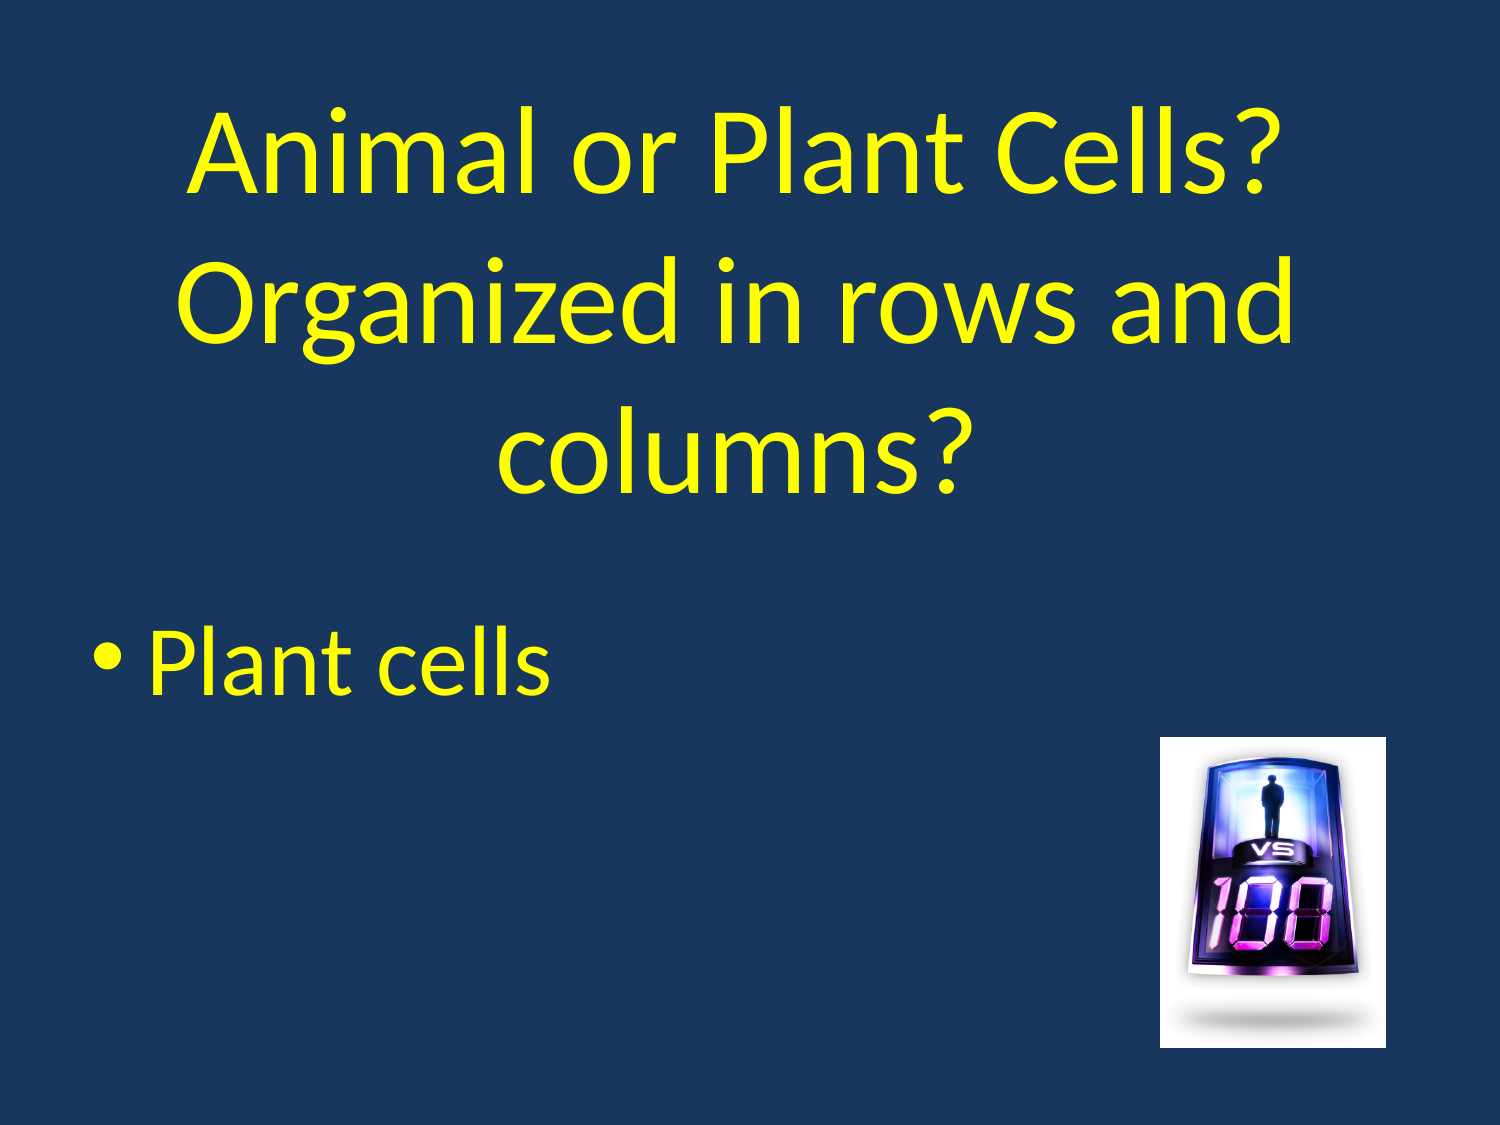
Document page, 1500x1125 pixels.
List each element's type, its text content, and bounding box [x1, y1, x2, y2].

list Plant cells [75, 587, 1425, 763]
title Animal or Plant Cells? Organized in rows and columns? [62, 200, 1413, 388]
picture [1160, 737, 1386, 1049]
